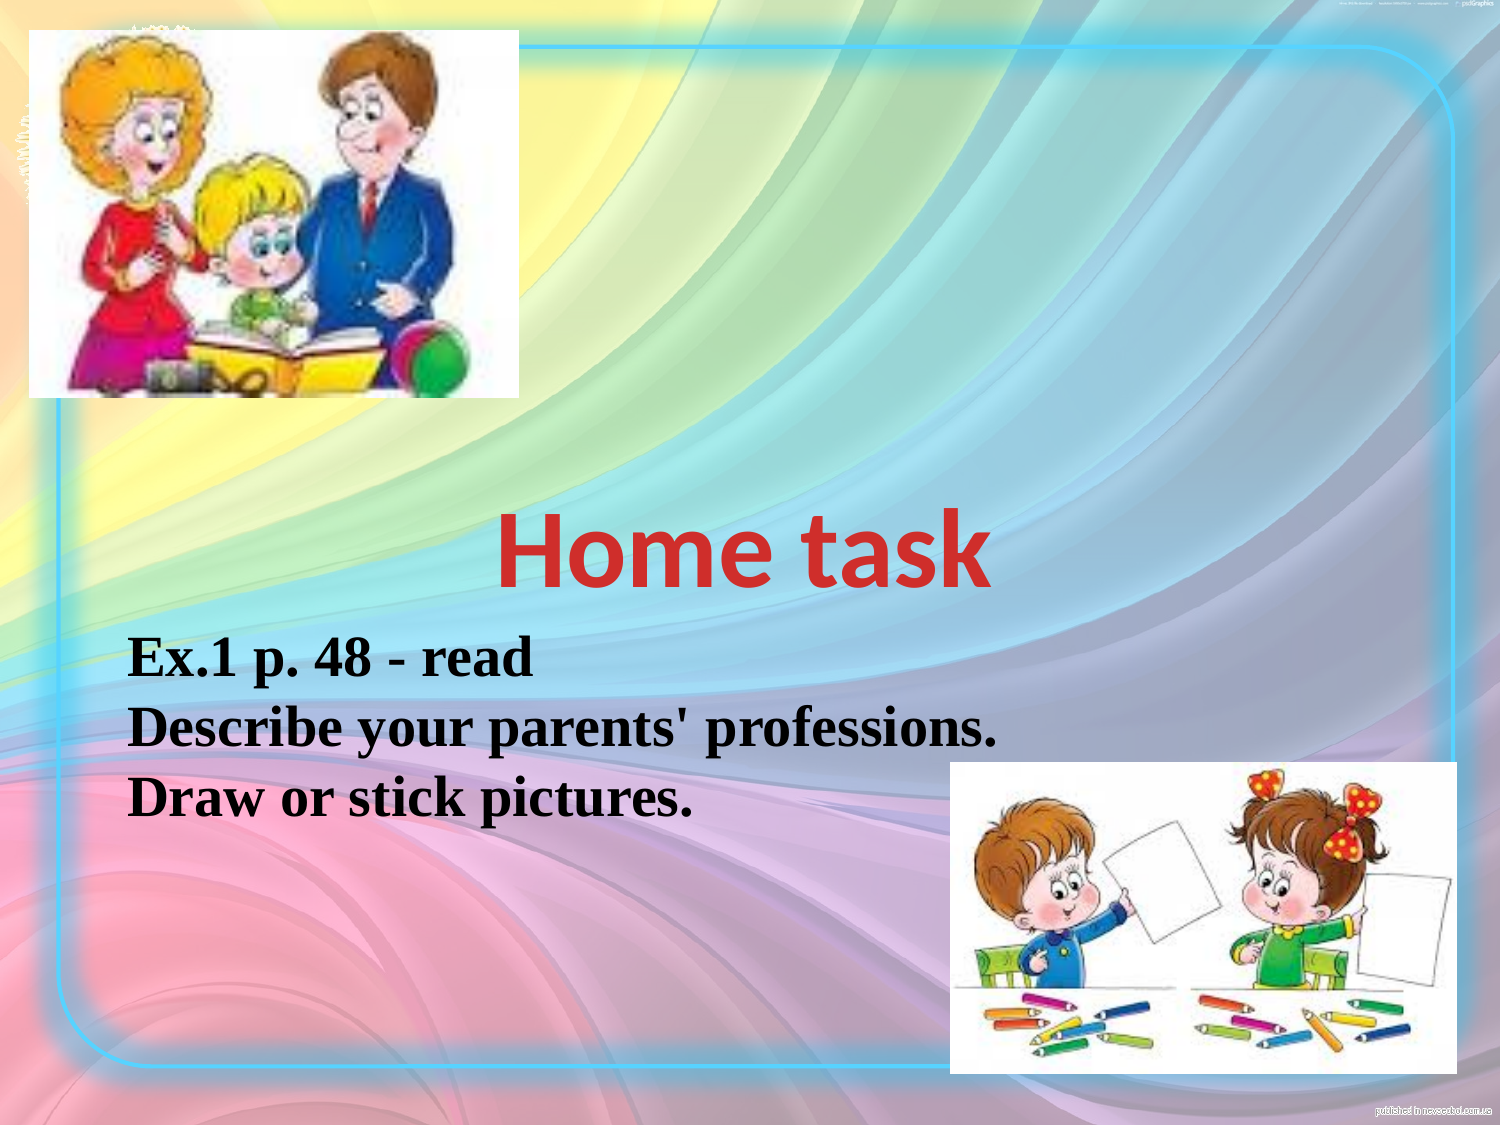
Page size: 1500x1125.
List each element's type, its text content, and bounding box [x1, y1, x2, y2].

picture [11, 11, 520, 398]
text_box Ex.1 p. 48 - read Describe your parents' professions. Draw оr stick pictures. [112, 610, 1311, 836]
picture [950, 762, 1457, 1074]
text_box Home task [480, 467, 1009, 618]
